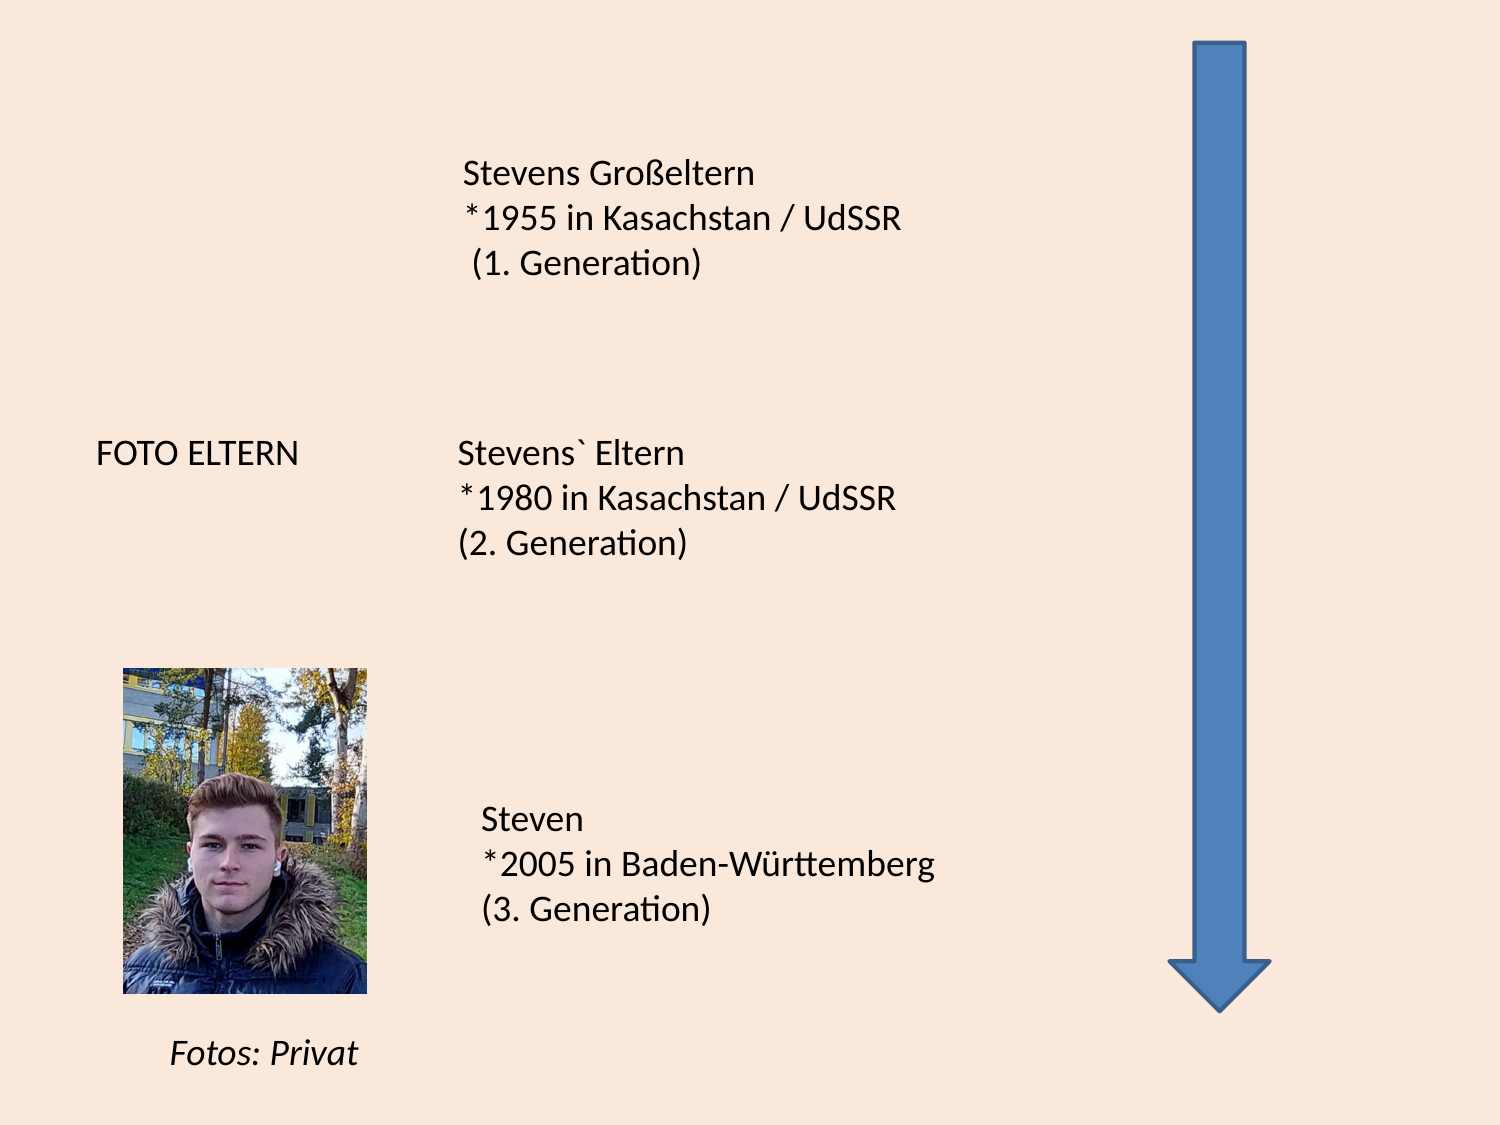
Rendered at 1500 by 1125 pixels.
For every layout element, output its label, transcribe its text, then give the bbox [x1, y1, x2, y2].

text_box Stevens Großeltern *1955 in Kasachstan / UdSSR (1. Generation) [448, 140, 1169, 291]
text_box Stevens` Eltern *1980 in Kasachstan / UdSSR (2. Generation) [442, 420, 1046, 571]
text_box Fotos: Privat [154, 1020, 380, 1081]
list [123, 668, 368, 994]
text_box FOTO ELTERN [81, 420, 396, 481]
text_box [1167, 40, 1272, 1014]
text_box Steven *2005 in Baden-Württemberg (3. Generation) [466, 786, 1069, 937]
